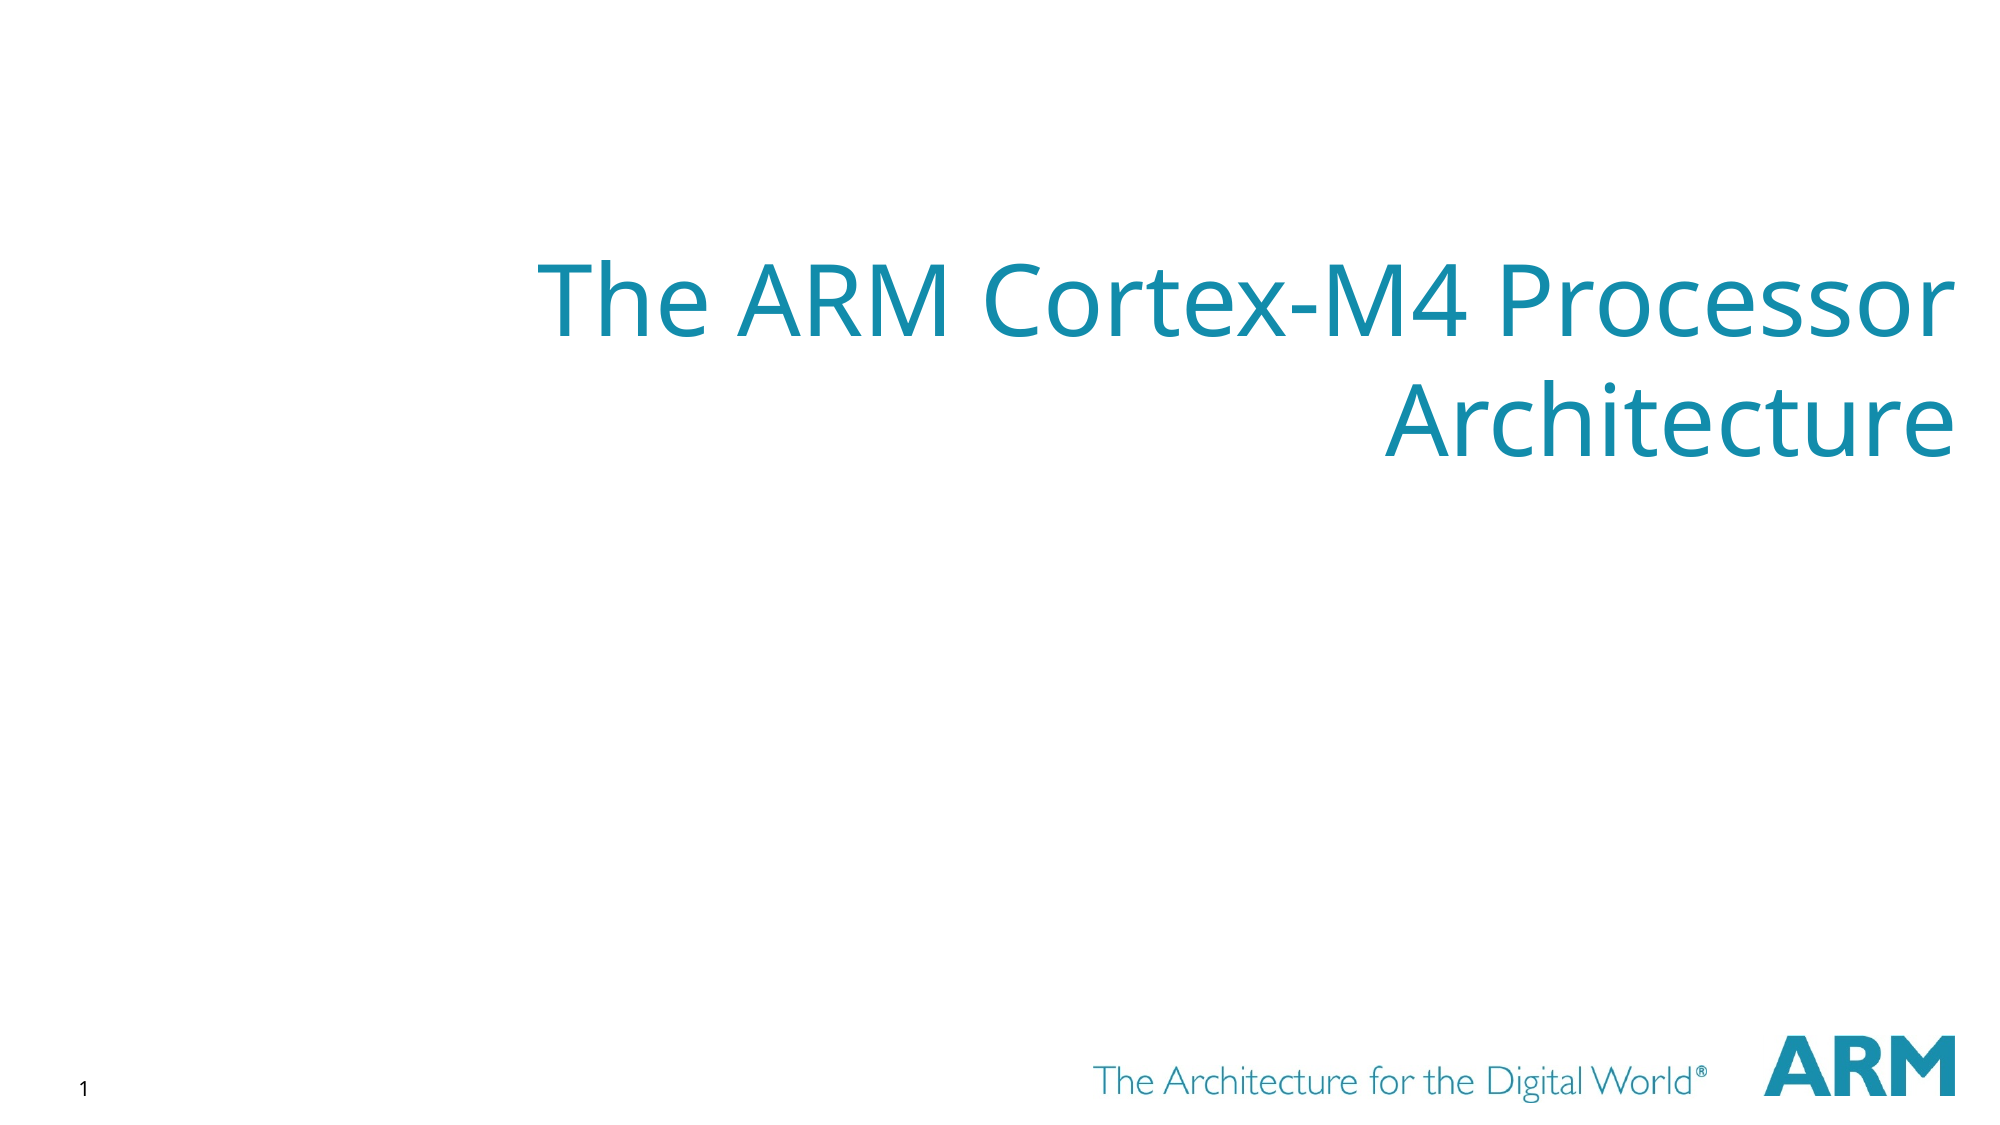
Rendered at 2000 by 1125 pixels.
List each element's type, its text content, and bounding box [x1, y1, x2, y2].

title The ARM Cortex-M4 Processor Architecture [147, 236, 1958, 552]
picture [1763, 1035, 1955, 1096]
picture [1093, 1065, 1707, 1103]
